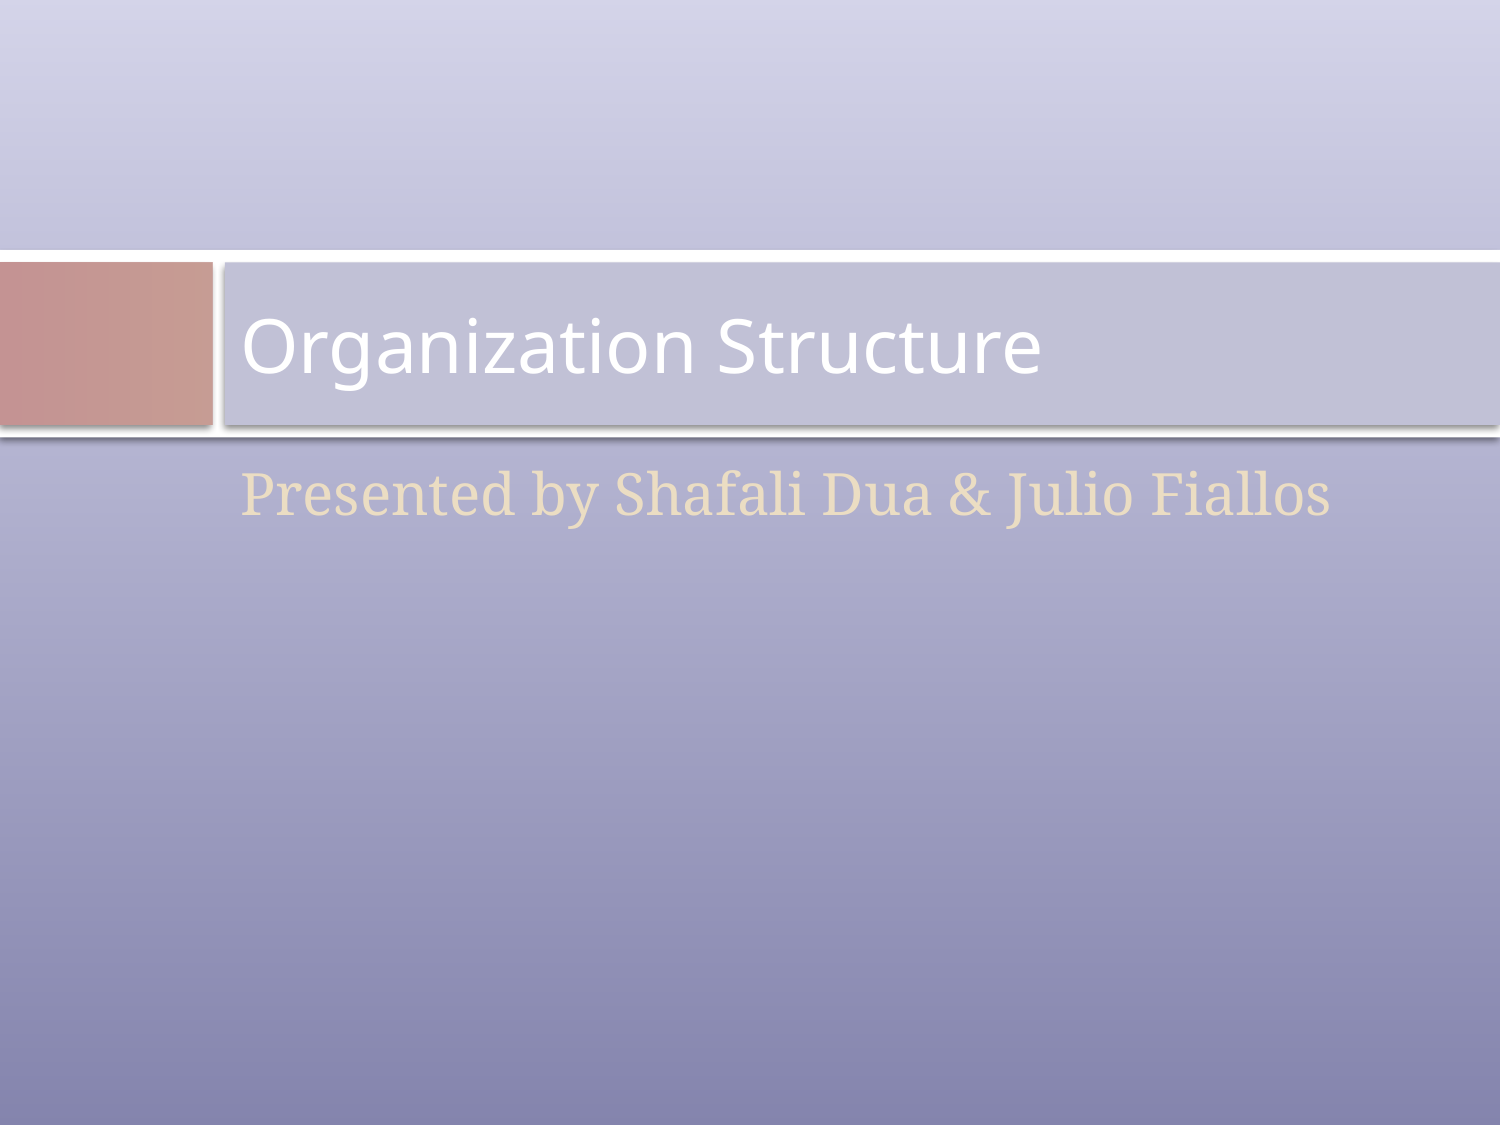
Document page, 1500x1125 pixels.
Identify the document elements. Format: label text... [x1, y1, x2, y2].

list Presented by Shafali Dua & Julio Fiallos [224, 449, 1394, 725]
title Organization Structure [224, 262, 1476, 426]
text_box [0, 261, 214, 426]
